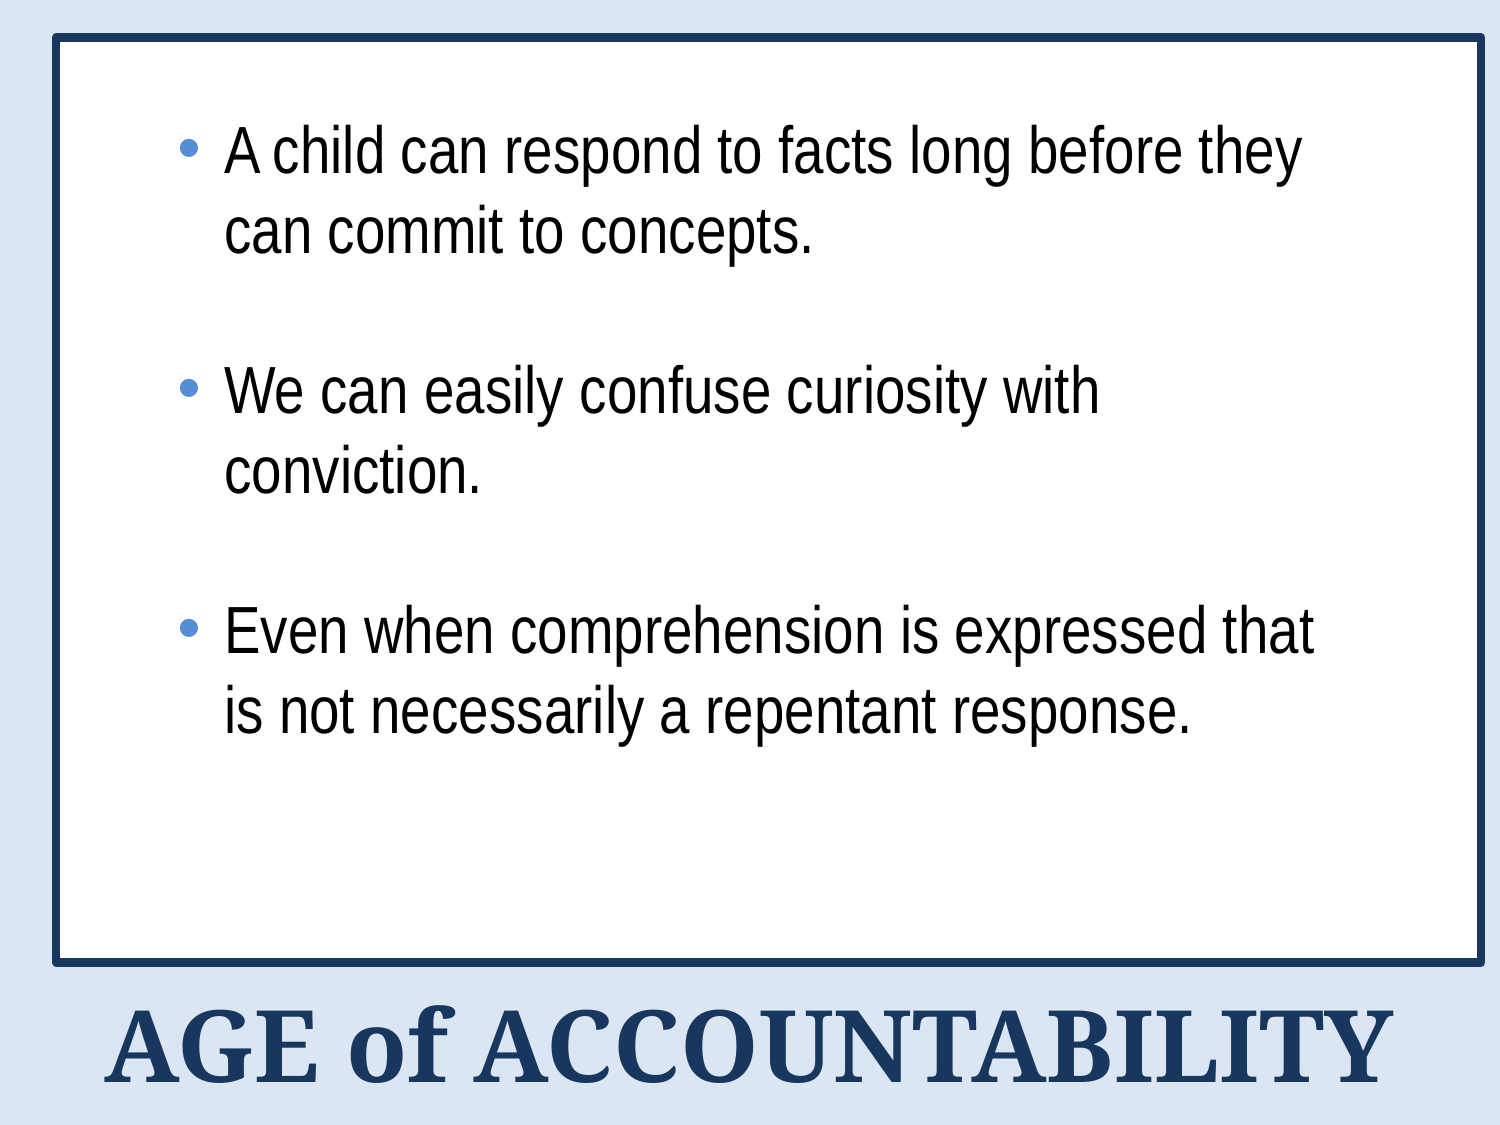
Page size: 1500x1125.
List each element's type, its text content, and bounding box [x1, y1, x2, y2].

text_box AGE of ACCOUNTABILITY [0, 975, 1500, 1110]
text_box [54, 35, 1483, 965]
text_box A child can respond to facts long before they can commit to concepts. We can easily confuse curiosity with conviction. Even when comprehension is expressed that is not necessarily a repentant response. [162, 99, 1350, 800]
